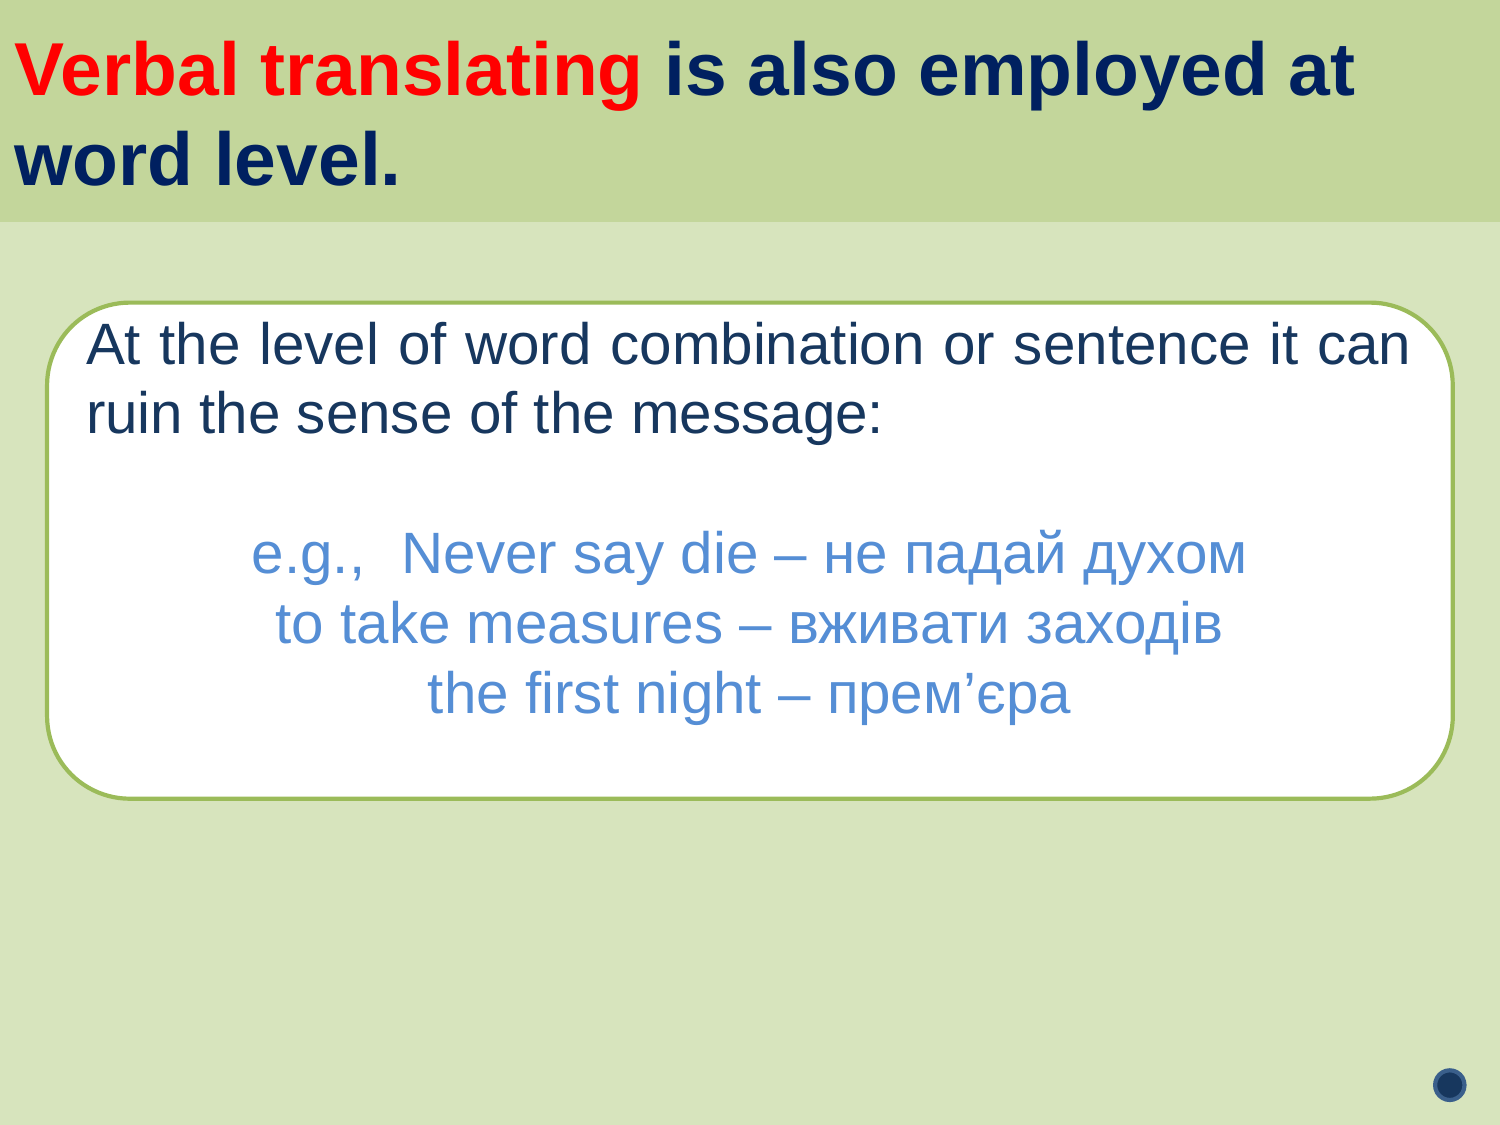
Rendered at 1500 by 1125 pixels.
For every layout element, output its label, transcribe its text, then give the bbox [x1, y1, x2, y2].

text_box At the level of word combination or sentence it can ruin the sense of the message: e.g., Never say die – не падай духом to take measures – вживати заходів the first night – прем’єра [44, 300, 1455, 801]
text_box Verbal translating is also employed at word level. [0, 0, 1500, 222]
text_box [1433, 1068, 1467, 1103]
